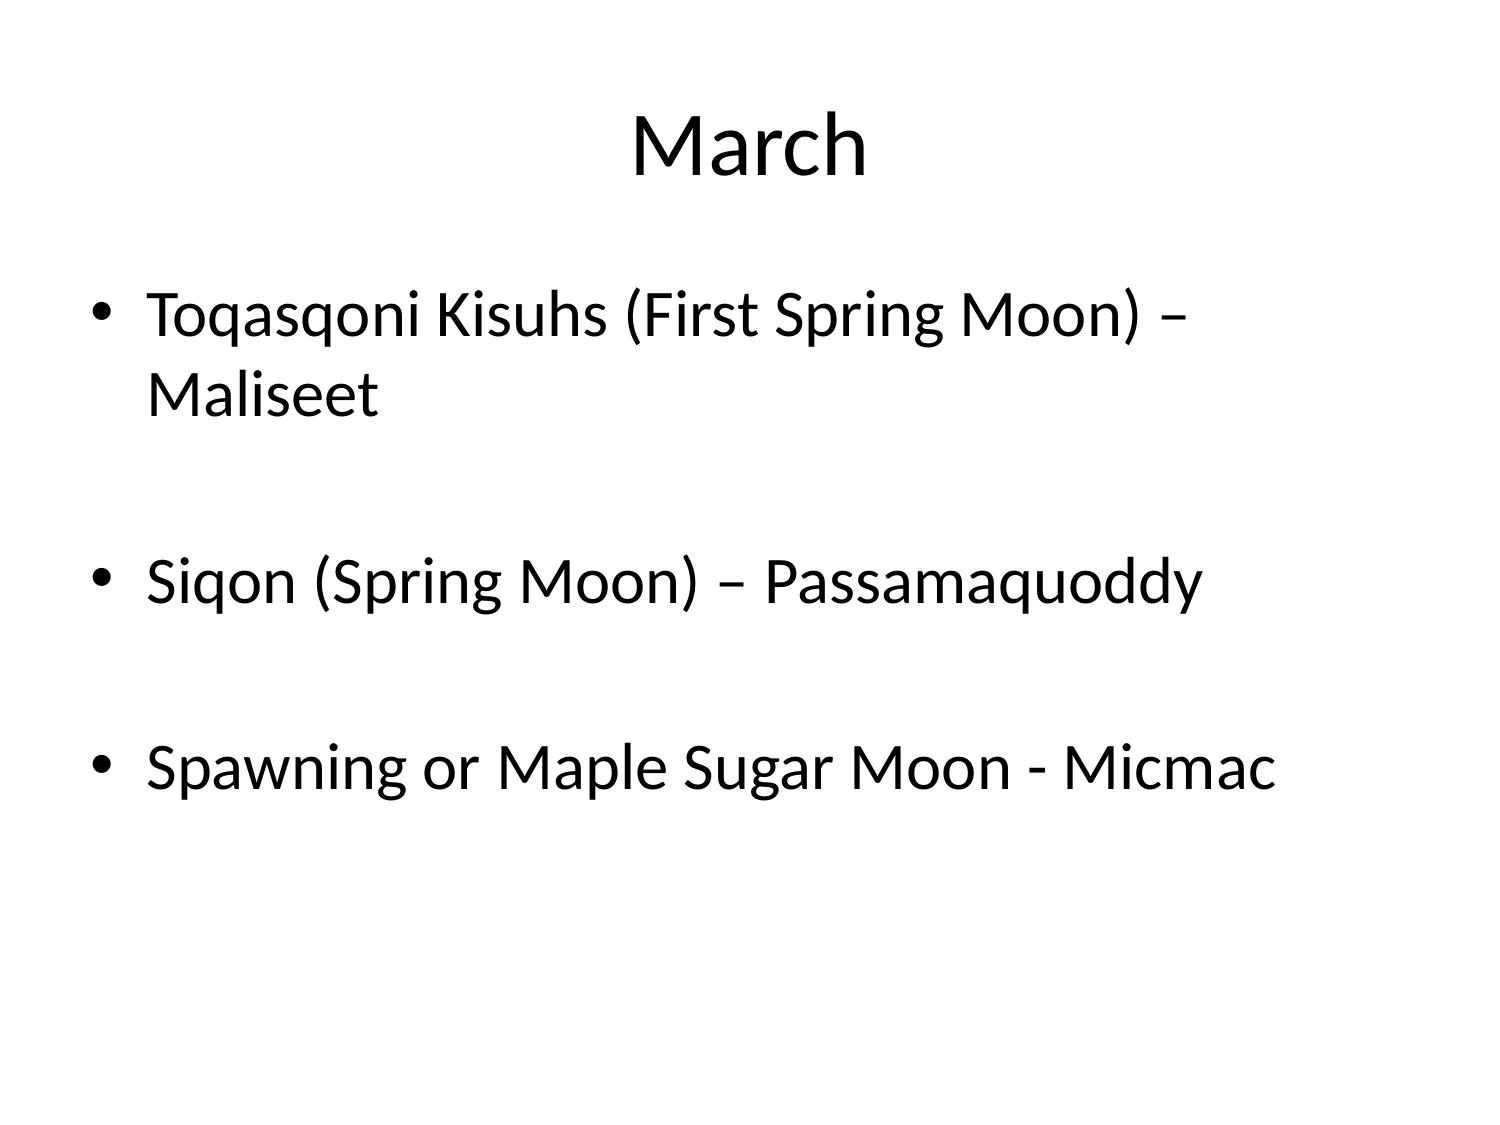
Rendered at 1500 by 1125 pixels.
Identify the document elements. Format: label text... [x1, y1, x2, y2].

list Toqasqoni Kisuhs (First Spring Moon) – Maliseet Siqon (Spring Moon) – Passamaquoddy Spawning or Maple Sugar Moon - Micmac [75, 262, 1425, 1005]
title March [75, 45, 1425, 233]
